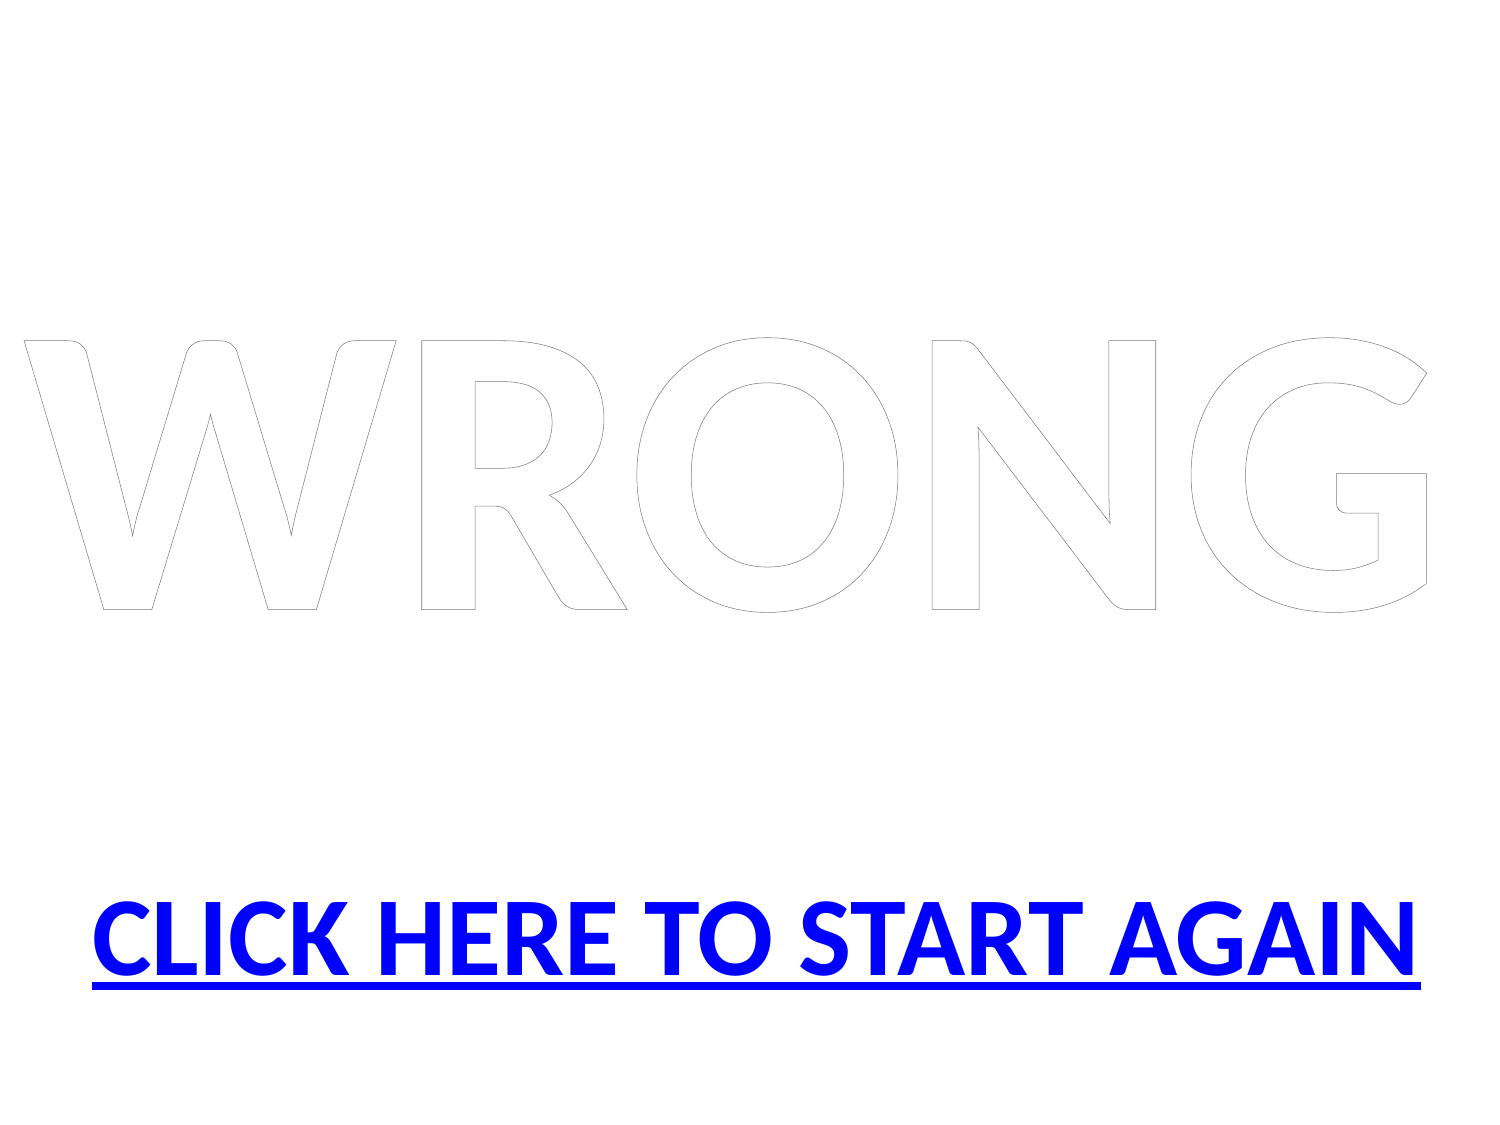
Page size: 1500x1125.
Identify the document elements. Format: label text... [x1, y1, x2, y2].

text_box Click Here To Start Again [77, 855, 1436, 1006]
text_box WRONG [7, 187, 1460, 700]
